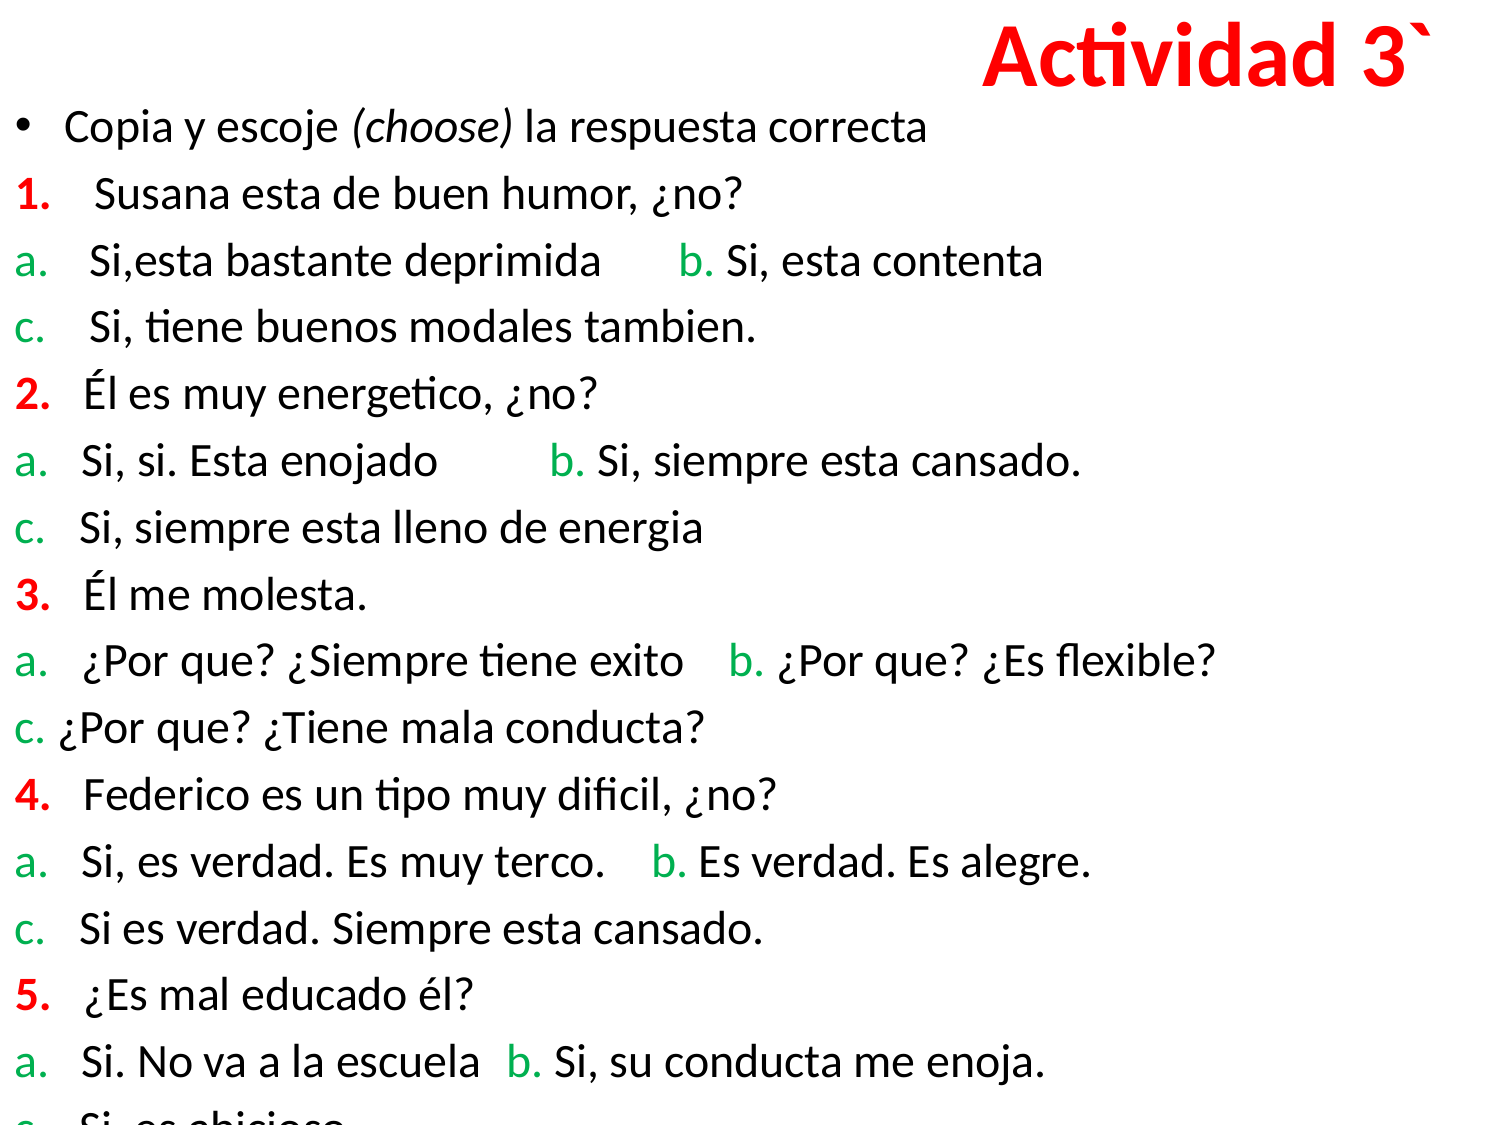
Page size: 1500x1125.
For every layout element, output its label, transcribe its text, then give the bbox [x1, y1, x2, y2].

text_box Copia y escoje (choose) la respuesta correcta 1. Susana esta de buen humor, ¿no? Si,esta bastante deprimida b. Si, esta contenta c. Si, tiene buenos modales tambien. 2. Él es muy energetico, ¿no? a. Si, si. Esta enojado b. Si, siempre esta cansado. c. Si, siempre esta lleno de energia 3. Él me molesta. a. ¿Por que? ¿Siempre tiene exito b. ¿Por que? ¿Es flexible? c. ¿Por que? ¿Tiene mala conducta? 4. Federico es un tipo muy dificil, ¿no? a. Si, es verdad. Es muy terco. b. Es verdad. Es alegre. c. Si es verdad. Siempre esta cansado. 5. ¿Es mal educado él? a. Si. No va a la escuela b. Si, su conducta me enoja. c. Si, es abicioso. [0, 87, 1500, 1125]
text_box Actividad 3` [99, 0, 1450, 175]
